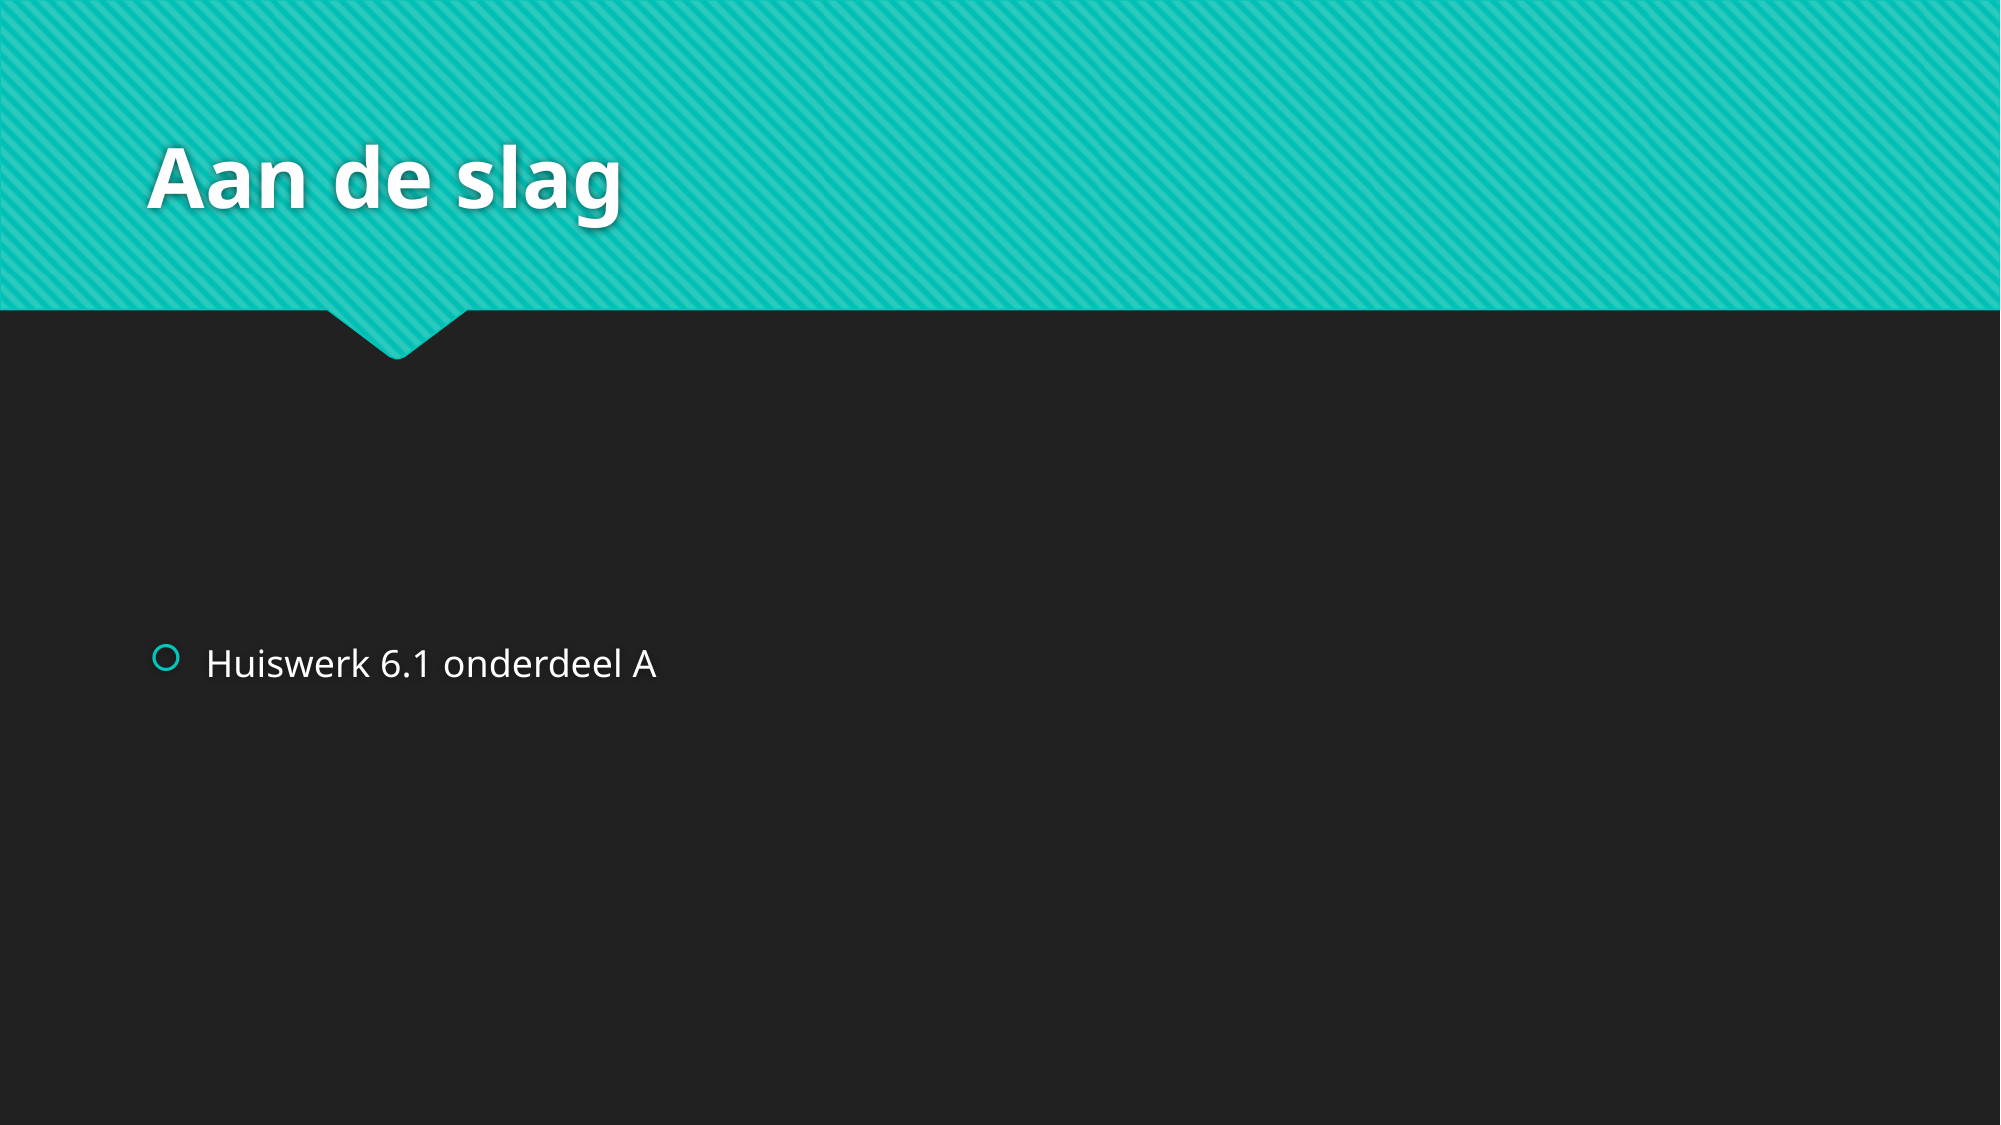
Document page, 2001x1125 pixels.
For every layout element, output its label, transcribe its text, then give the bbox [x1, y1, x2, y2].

title Aan de slag [132, 73, 1868, 233]
list Huiswerk 6.1 onderdeel A [134, 364, 1866, 962]
